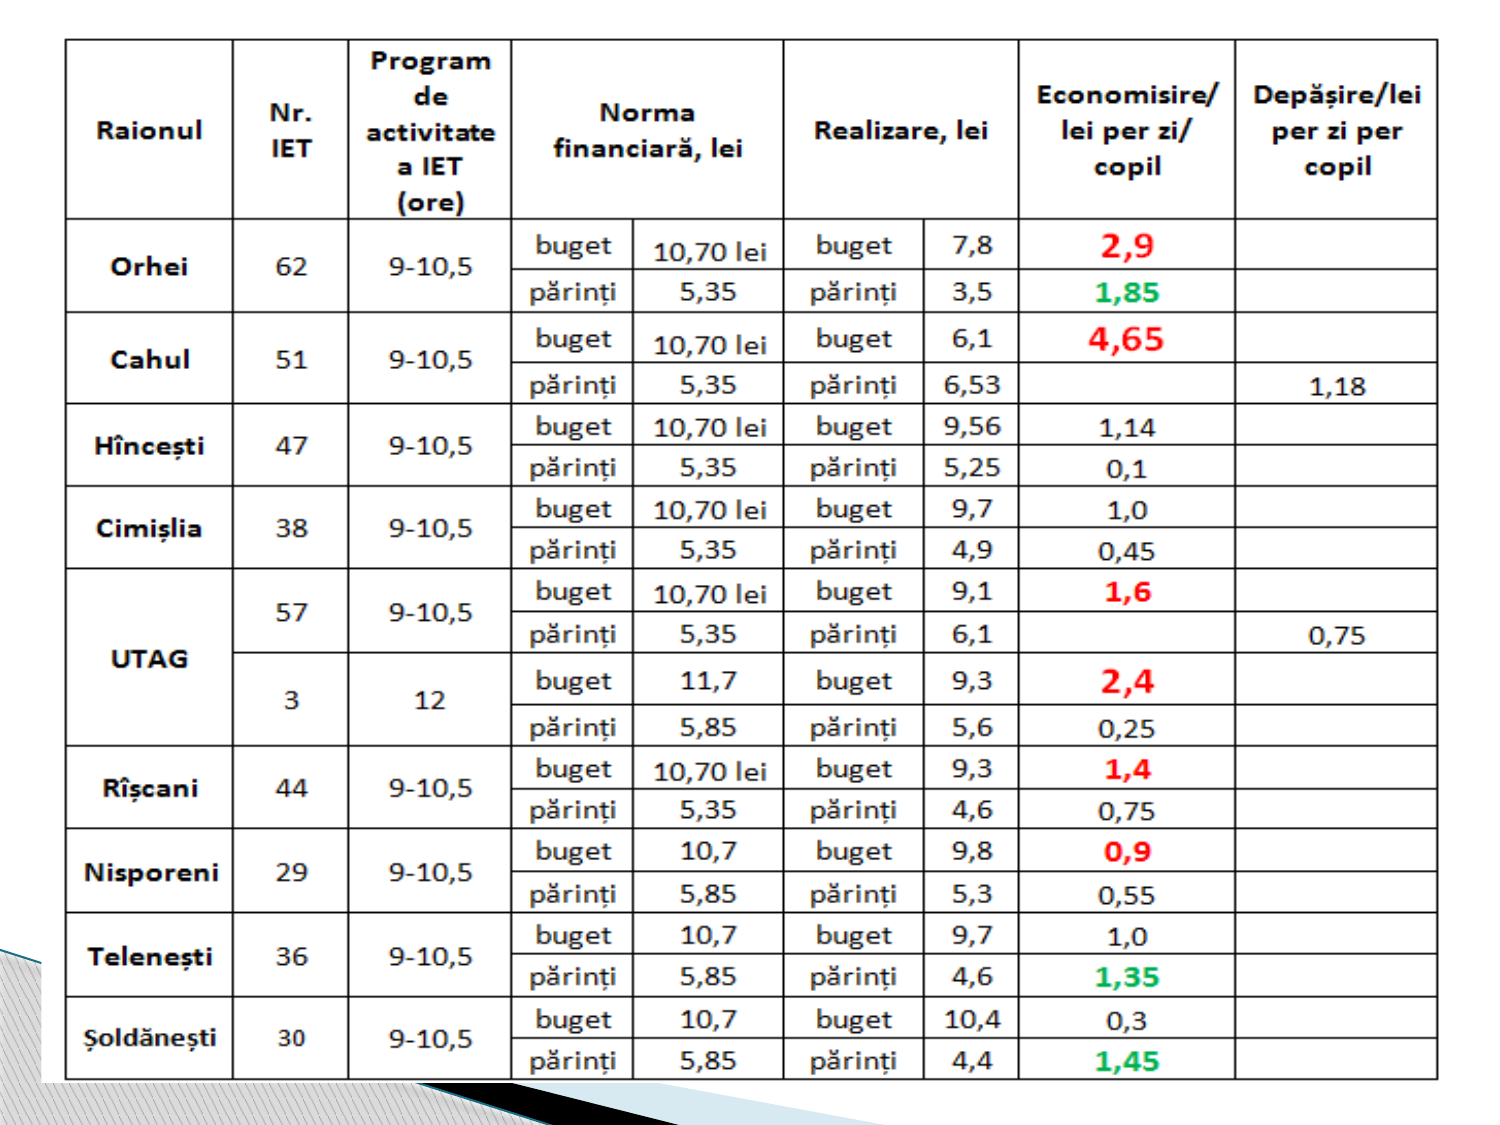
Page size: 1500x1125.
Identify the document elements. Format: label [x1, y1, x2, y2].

list [41, 30, 1459, 1083]
